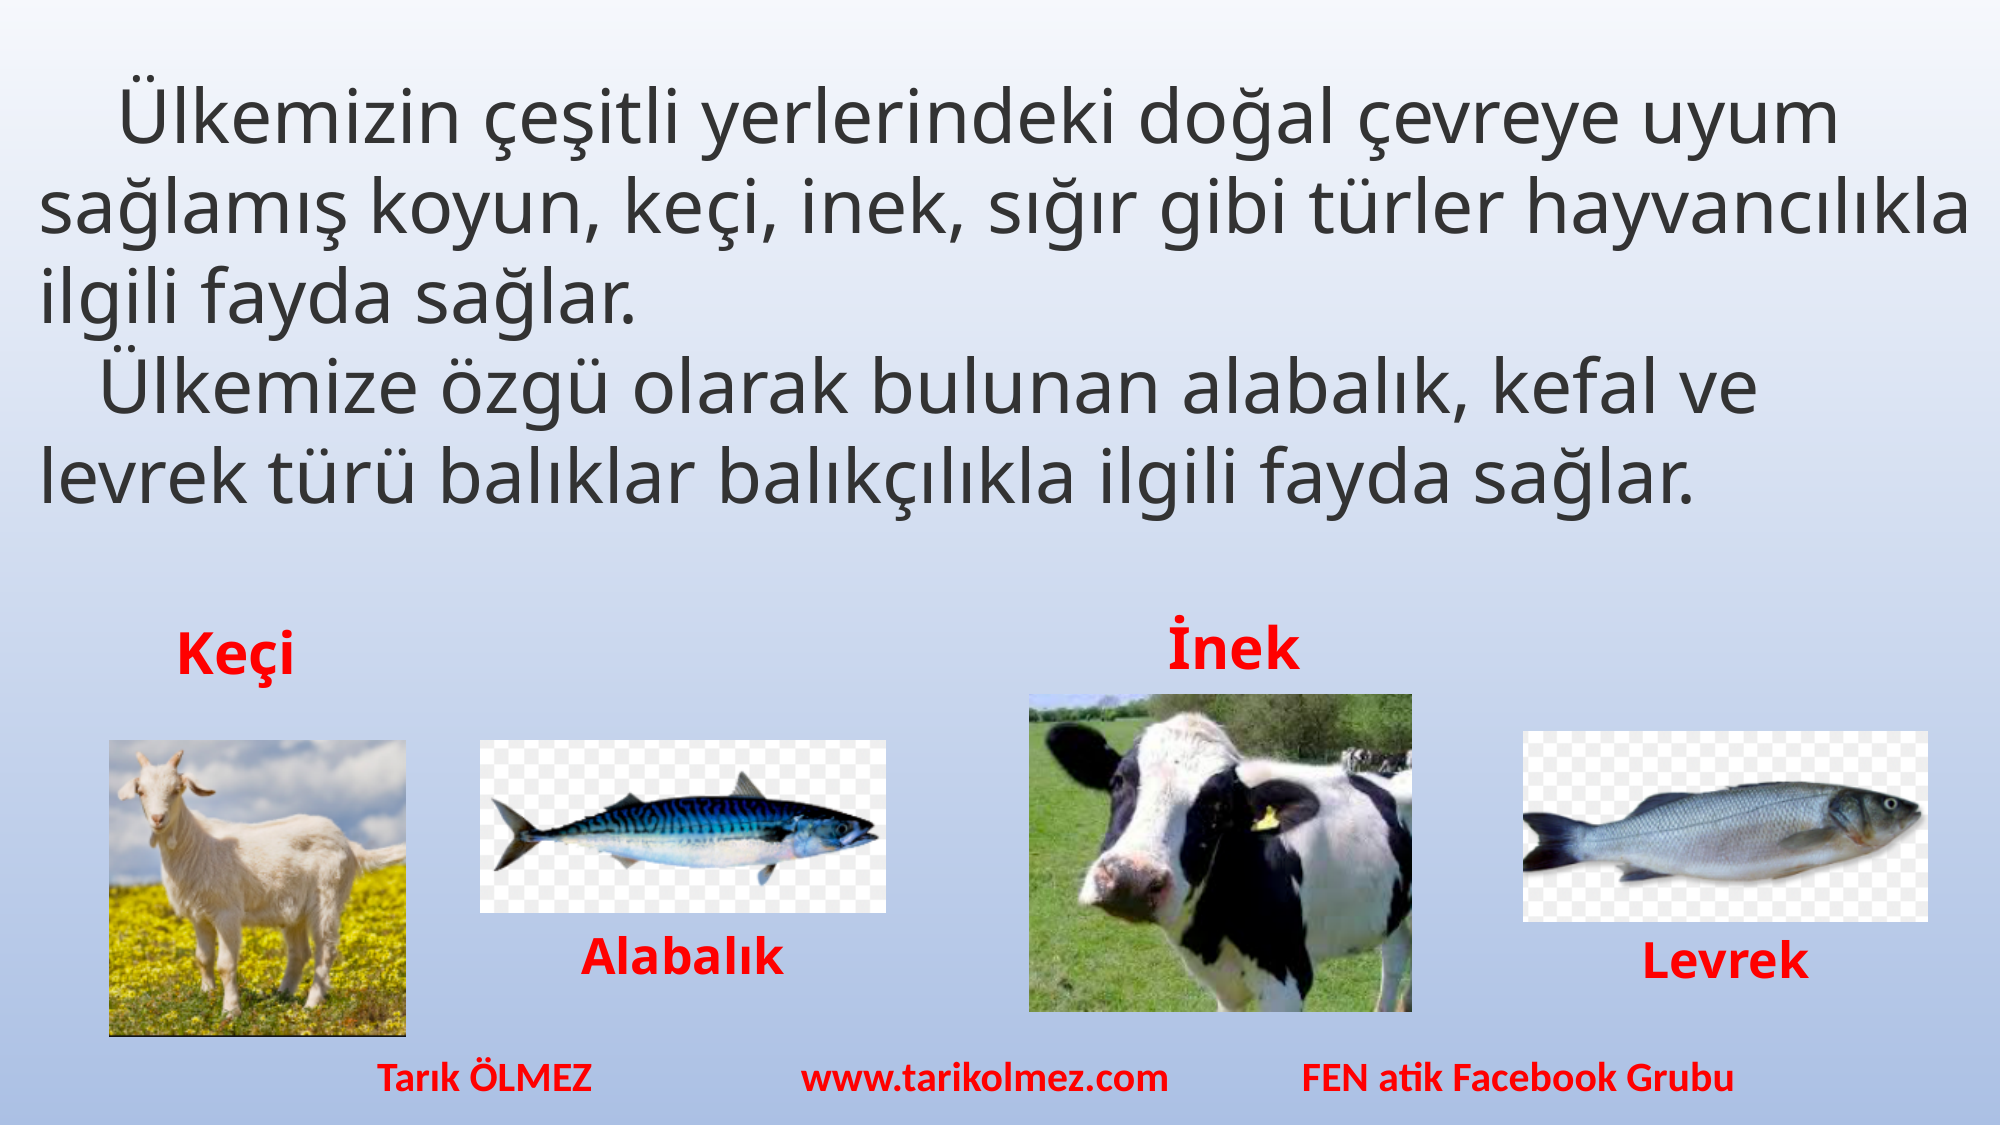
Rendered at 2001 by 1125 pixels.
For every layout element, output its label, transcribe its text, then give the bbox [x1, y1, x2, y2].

text_box İnek [1154, 603, 1316, 689]
picture [1029, 694, 1412, 1012]
text_box Ülkemizin çeşitli yerlerindeki doğal çevreye uyum sağlamış koyun, keçi, inek, sığır gibi türler hayvancılıkla ilgili fayda sağlar. Ülkemize özgü olarak bulunan alabalık, kefal ve levrek türü balıklar balıkçılıkla ilgili fayda sağlar. [23, 61, 2000, 527]
text_box Tarık ÖLMEZ www.tarikolmez.com FEN atik Facebook Grubu [332, 1041, 1782, 1107]
picture [480, 740, 886, 913]
picture [1523, 731, 1929, 922]
text_box Levrek [1627, 922, 1825, 997]
text_box Alabalık [566, 916, 800, 992]
picture [109, 740, 406, 1037]
text_box Keçi [161, 608, 312, 694]
